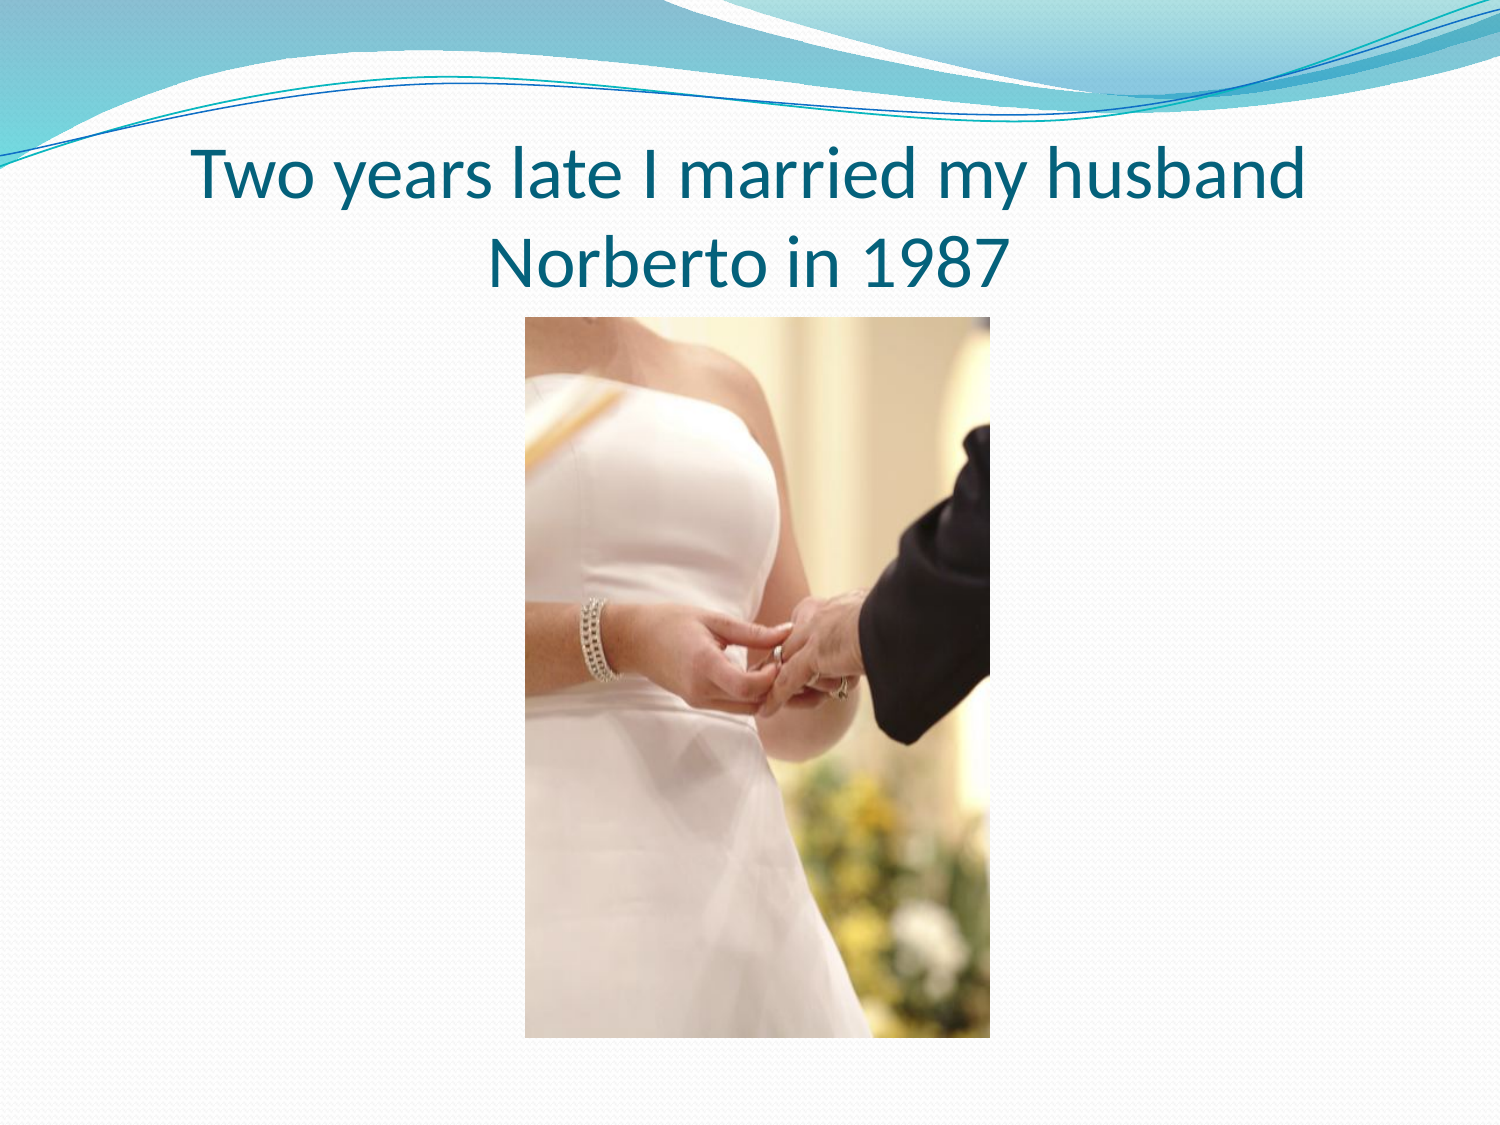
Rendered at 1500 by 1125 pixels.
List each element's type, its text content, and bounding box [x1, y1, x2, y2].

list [524, 317, 991, 1038]
title Two years late I married my husband Norberto in 1987 [75, 115, 1425, 303]
